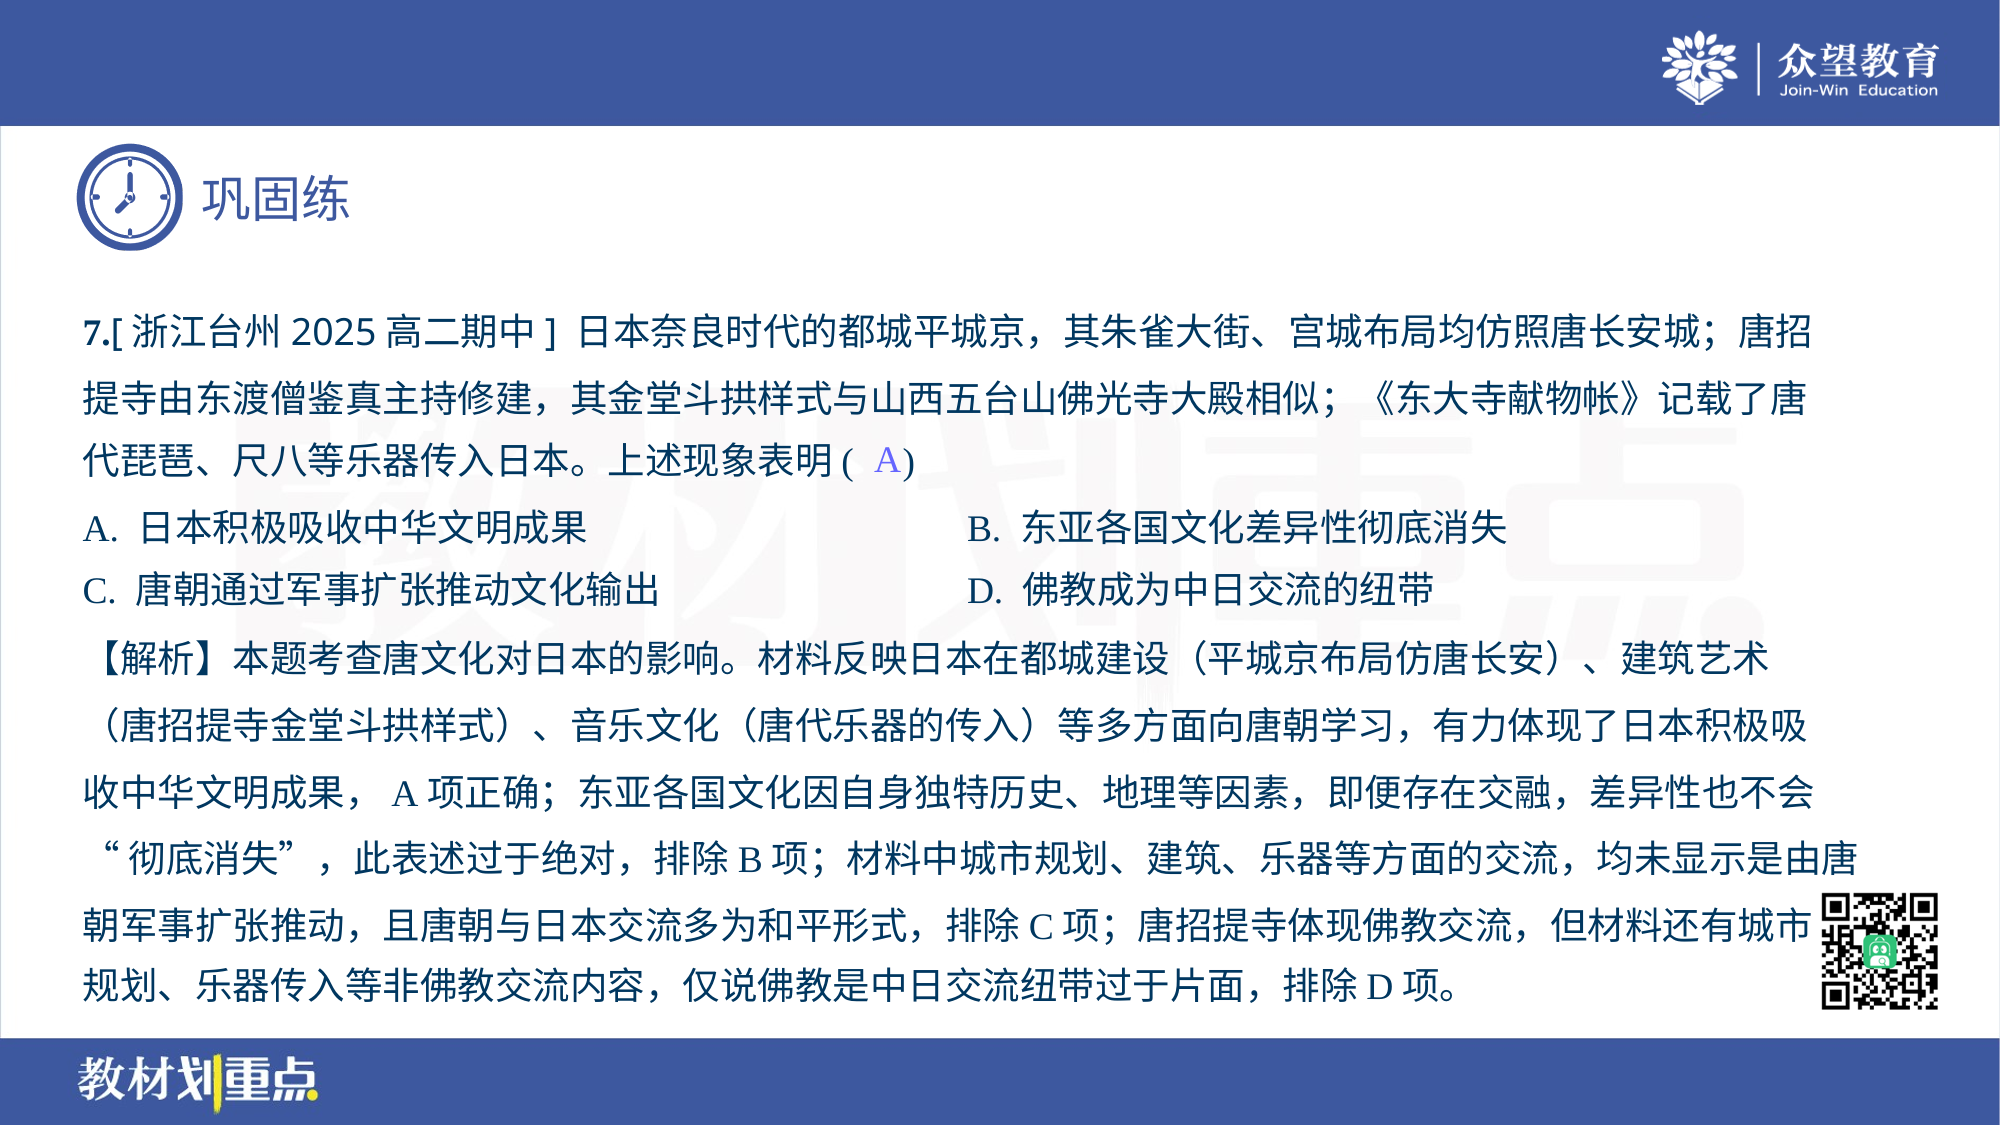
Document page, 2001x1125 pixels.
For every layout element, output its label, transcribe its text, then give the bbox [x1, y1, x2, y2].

text_box 7.[浙江台州2025高二期中] 日本奈良时代的都城平城京，其朱雀大街、宫城布局均仿照唐长安城；唐招 提寺由东渡僧鉴真主持修建，其金堂斗拱样式与山西五台山佛光寺大殿相似；《东大寺献物帐》记载了唐 代琵琶、尺八等乐器传入日本。上述现象表明( ) [82, 286, 1817, 476]
picture [0, 0, 2000, 1125]
text_box 【解析】本题考查唐文化对日本的影响。材料反映日本在都城建设（平城京布局仿唐长安）、建筑艺术 （唐招提寺金堂斗拱样式）、音乐文化（唐代乐器的传入）等多方面向唐朝学习，有力体现了日本积极吸 收中华文明成果，A项正确；东亚各国文化因自身独特历史、地理等因素，即便存在交融，差异性也不会 “彻底消失”，此表述过于绝对，排除B项；材料中城市规划、建筑、乐器等方面的交流，均未显示是由唐 朝军事扩张推动，且唐朝与日本交流多为和平形式，排除C项；唐招提寺体现佛教交流，但材料还有城市 规划、乐器传入等非佛教交流内容，仅说佛教是中日交流纽带过于片面，排除D项。 [82, 613, 1817, 1002]
text_box A. 日本积极吸收中华文明成果 B. 东亚各国文化差异性彻底消失 C. 唐朝通过军事扩张推动文化输出 D. 佛教成为中日交流的纽带 [82, 482, 1817, 605]
text_box A [860, 417, 915, 475]
